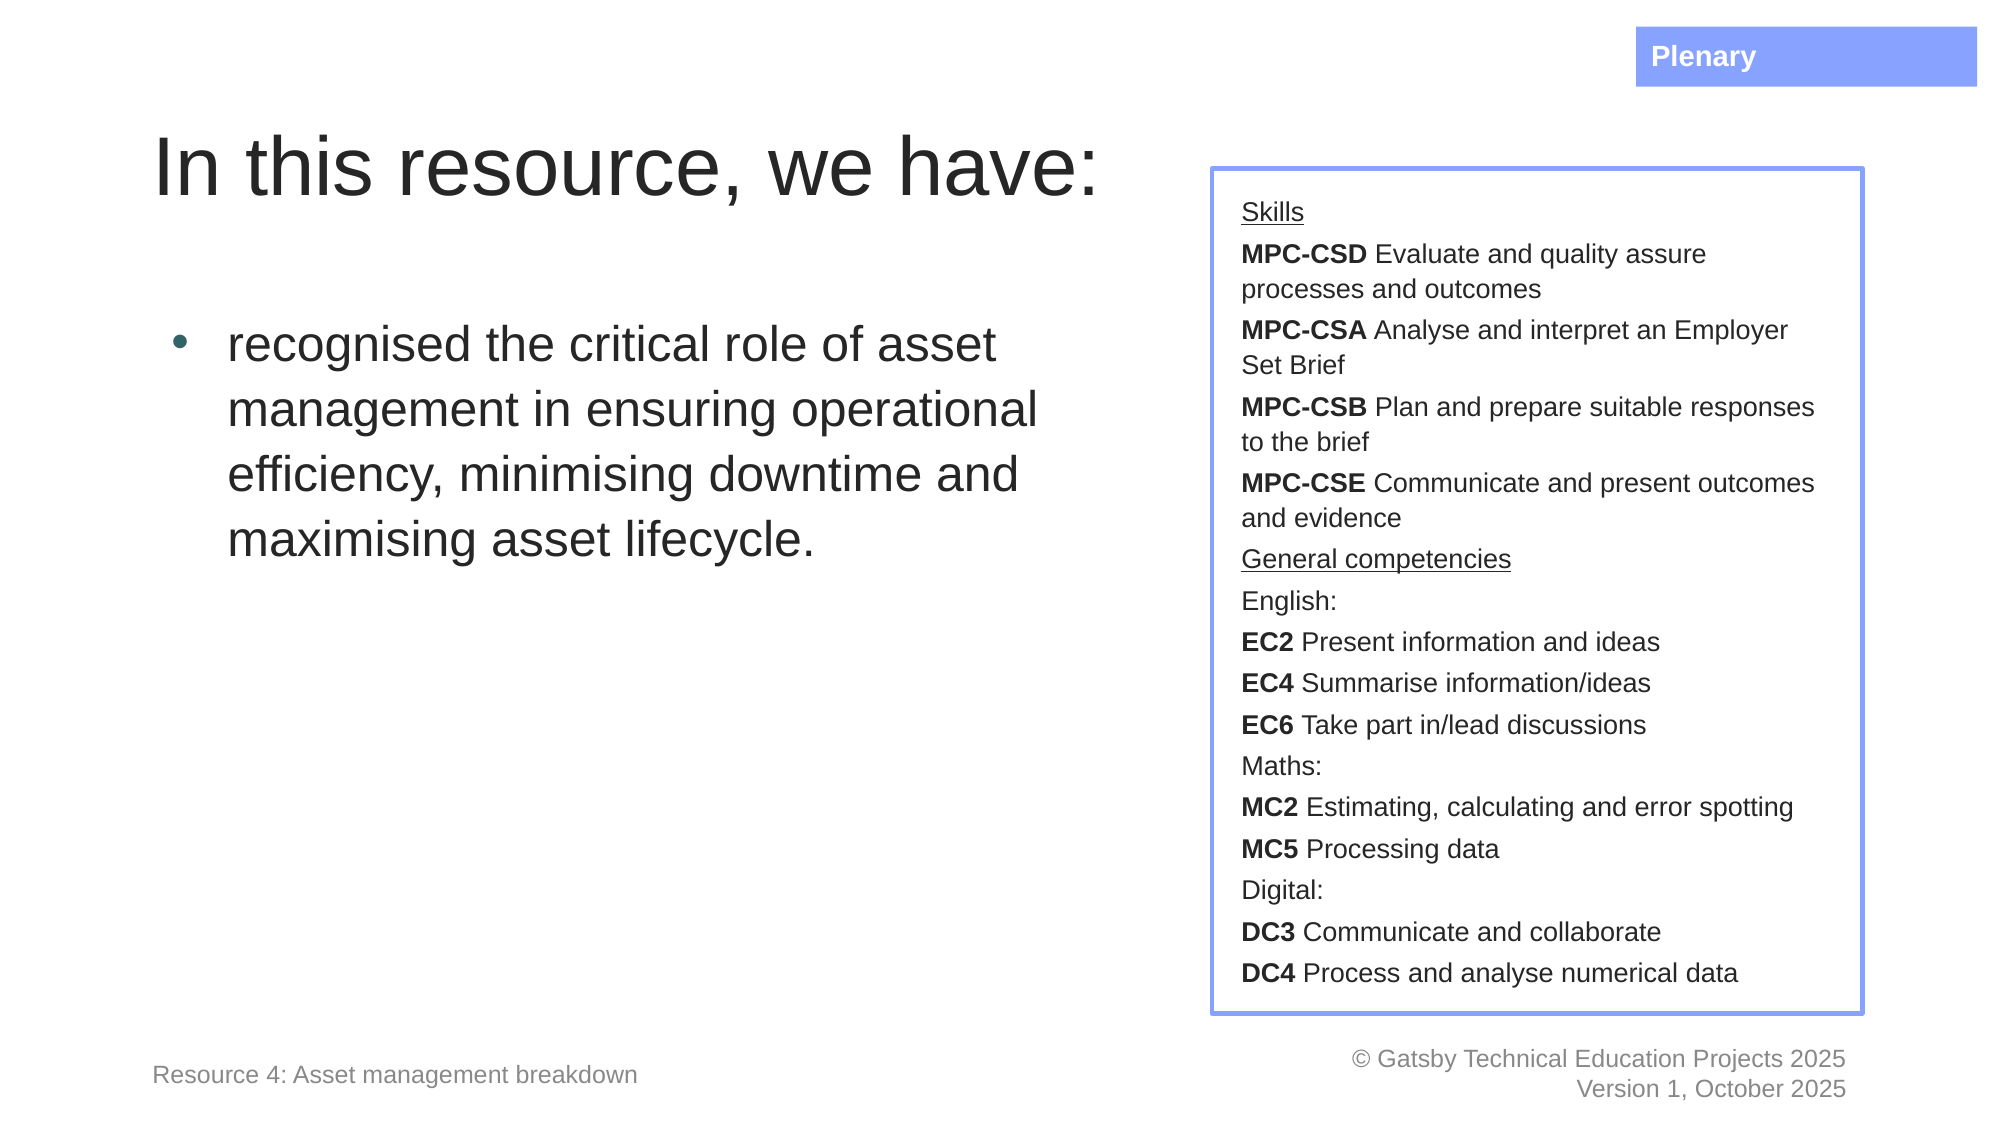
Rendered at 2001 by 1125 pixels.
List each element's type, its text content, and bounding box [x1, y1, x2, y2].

title In this resource, we have: [137, 59, 1863, 278]
list Skills MPC-CSD Evaluate and quality assure processes and outcomes MPC-CSA Analyse and interpret an Employer Set Brief MPC-CSB Plan and prepare suitable responses to the brief MPC-CSE Communicate and present outcomes and evidence General competencies English: EC2 Present information and ideas EC4 Summarise information/ideas EC6 Take part in/lead discussions Maths: MC2 Estimating, calculating and error spotting MC5 Processing data Digital: DC3 Communicate and collaborate DC4 Process and analyse numerical data [1210, 166, 1865, 1016]
list Plenary [1636, 26, 1978, 87]
list Resource 4: Asset management breakdown [137, 1042, 829, 1103]
list recognised the critical role of asset management in ensuring operational efficiency, minimising downtime and maximising asset lifecycle. [137, 299, 1188, 1014]
